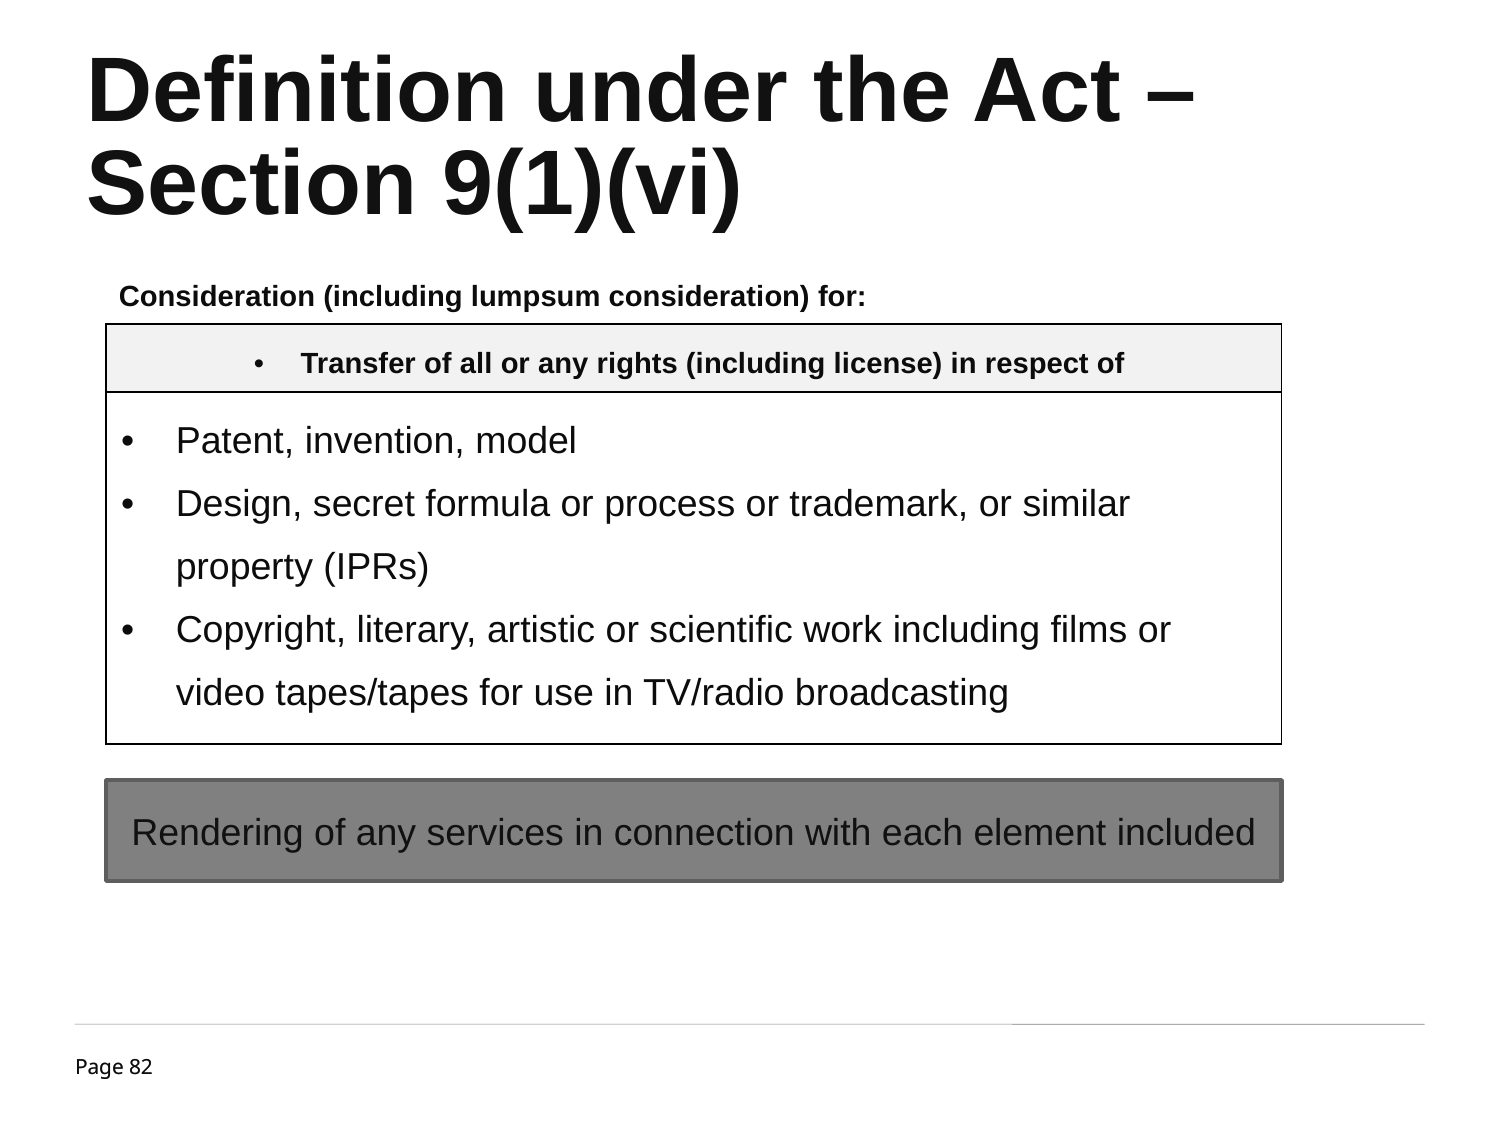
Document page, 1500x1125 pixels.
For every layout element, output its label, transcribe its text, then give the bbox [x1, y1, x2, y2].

table_cell Transfer of all or any rights (including license) in respect of [107, 325, 1281, 391]
table_cell Patent, invention, model Design, secret formula or process or trademark, or similar property (IPRs) Copyright, literary, artistic or scientific work including films or video tapes/tapes for use in TV/radio broadcasting [107, 393, 1281, 743]
table_header Consideration (including lumpsum consideration) for: [106, 256, 1281, 323]
text_box Definition under the Act – Section 9(1)(vi) [73, 39, 1424, 172]
text_box Rendering of any services in connection with each element included [104, 778, 1284, 883]
